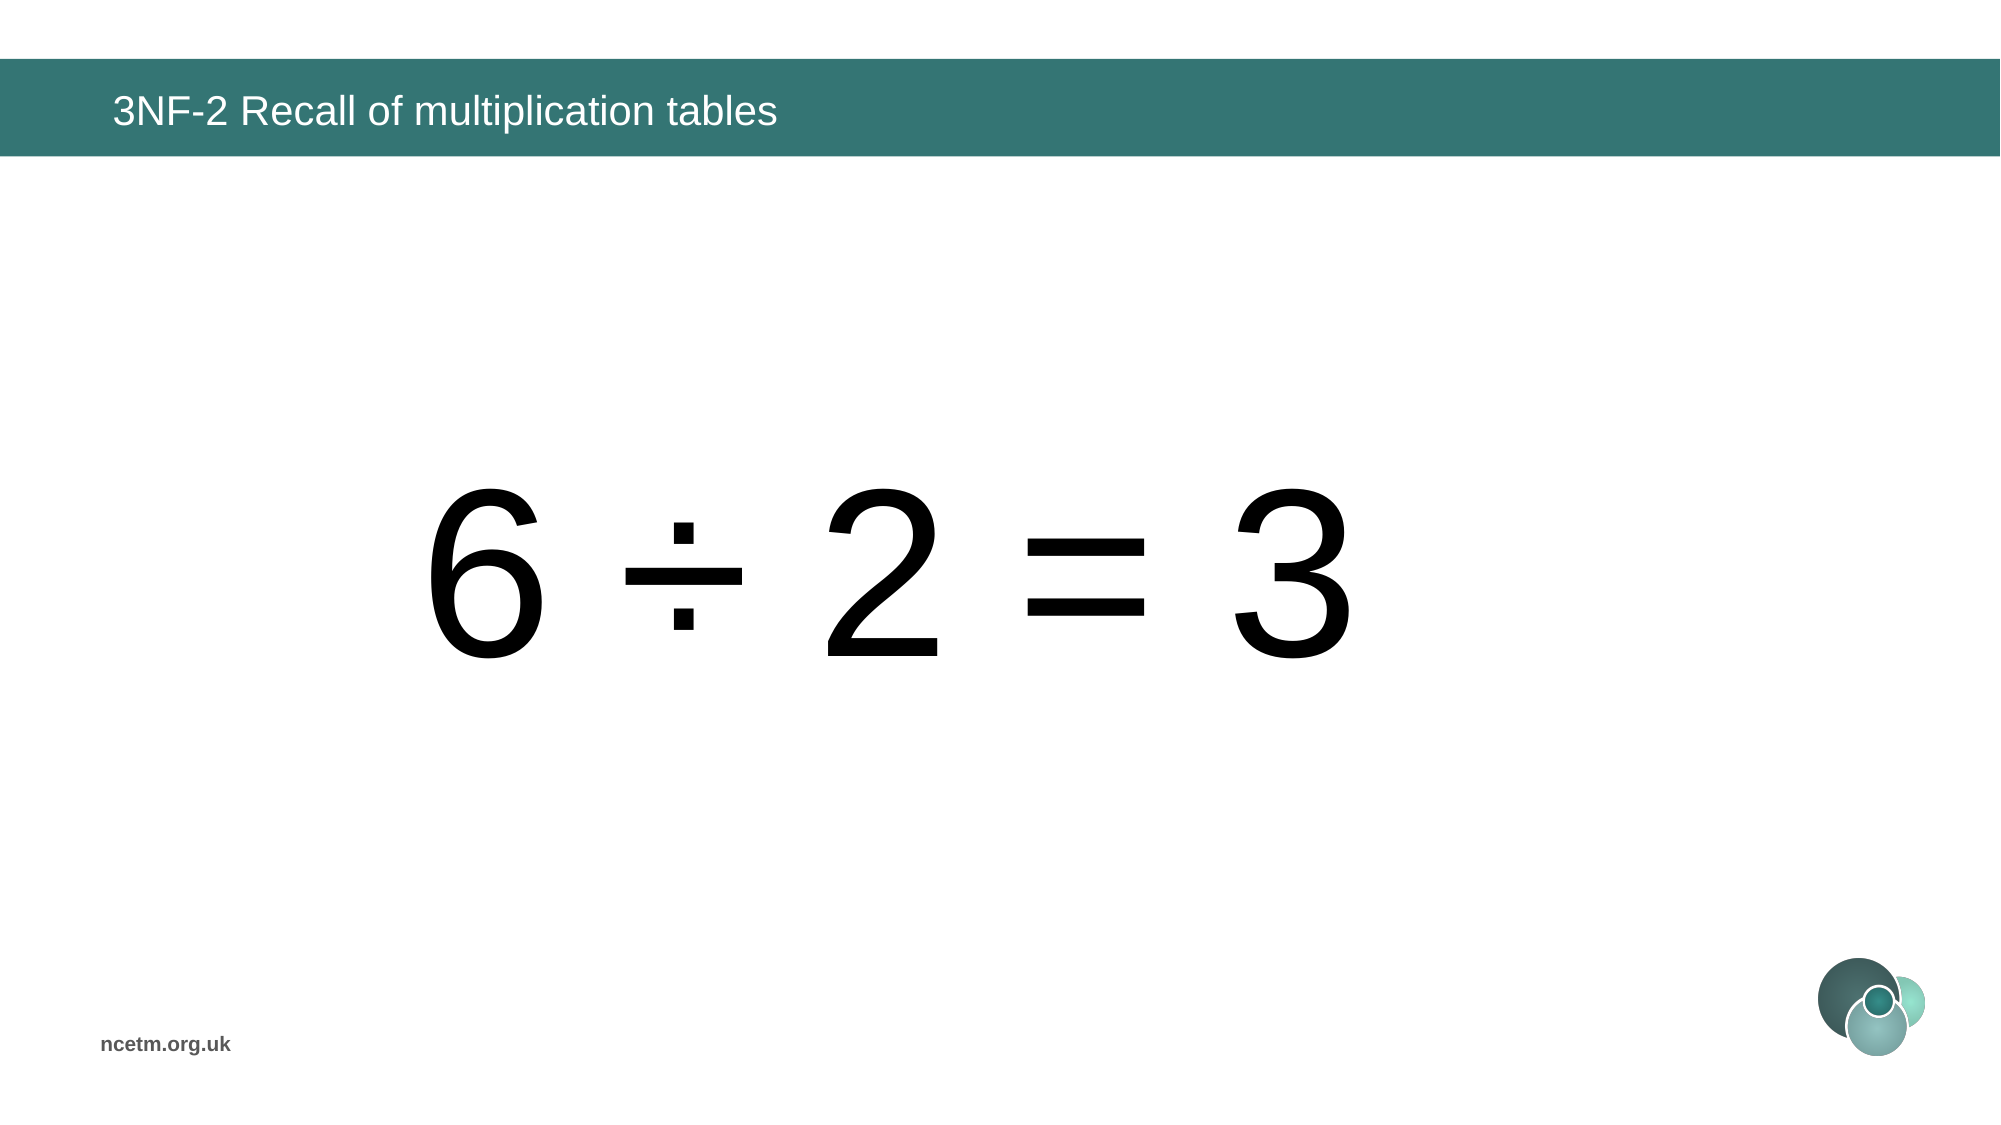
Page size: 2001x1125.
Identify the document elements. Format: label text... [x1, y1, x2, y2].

text_box 6 ÷ 2 = [404, 409, 1211, 712]
text_box 3 [1211, 409, 1375, 712]
picture [1818, 958, 1925, 1056]
title 3NF-2 Recall of multiplication tables [97, 76, 1945, 147]
